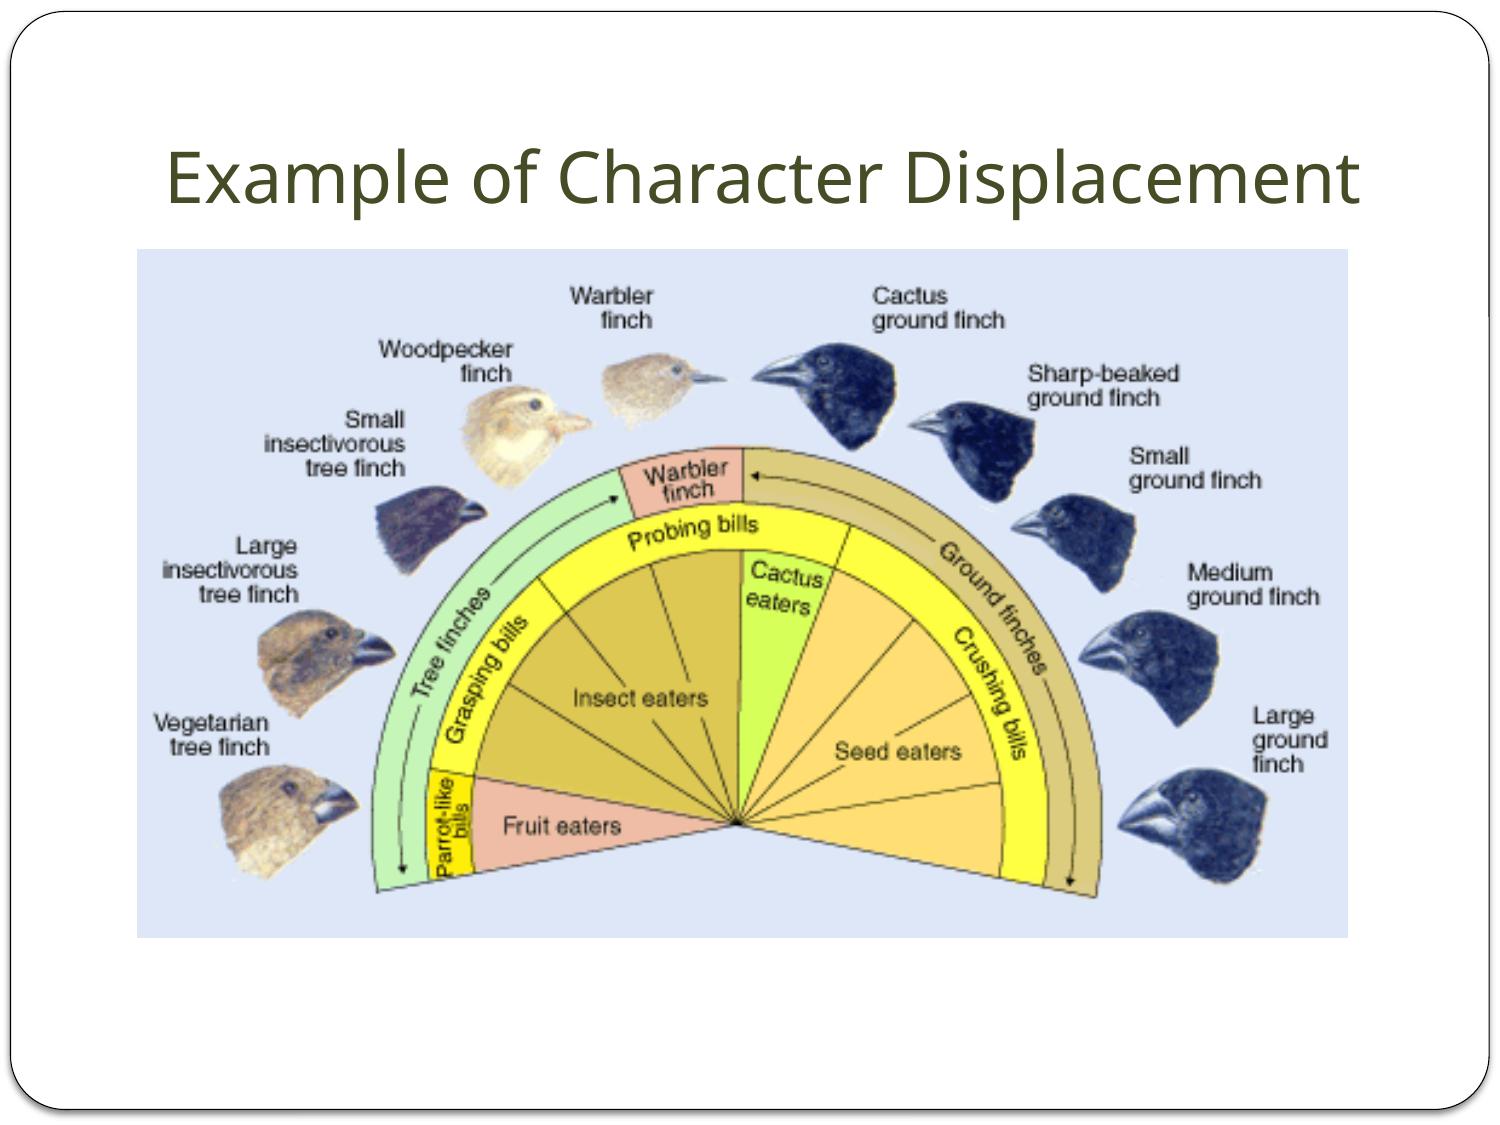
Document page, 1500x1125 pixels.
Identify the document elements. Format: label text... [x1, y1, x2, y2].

title Example of Character Displacement [150, 45, 1425, 233]
picture [137, 249, 1349, 938]
